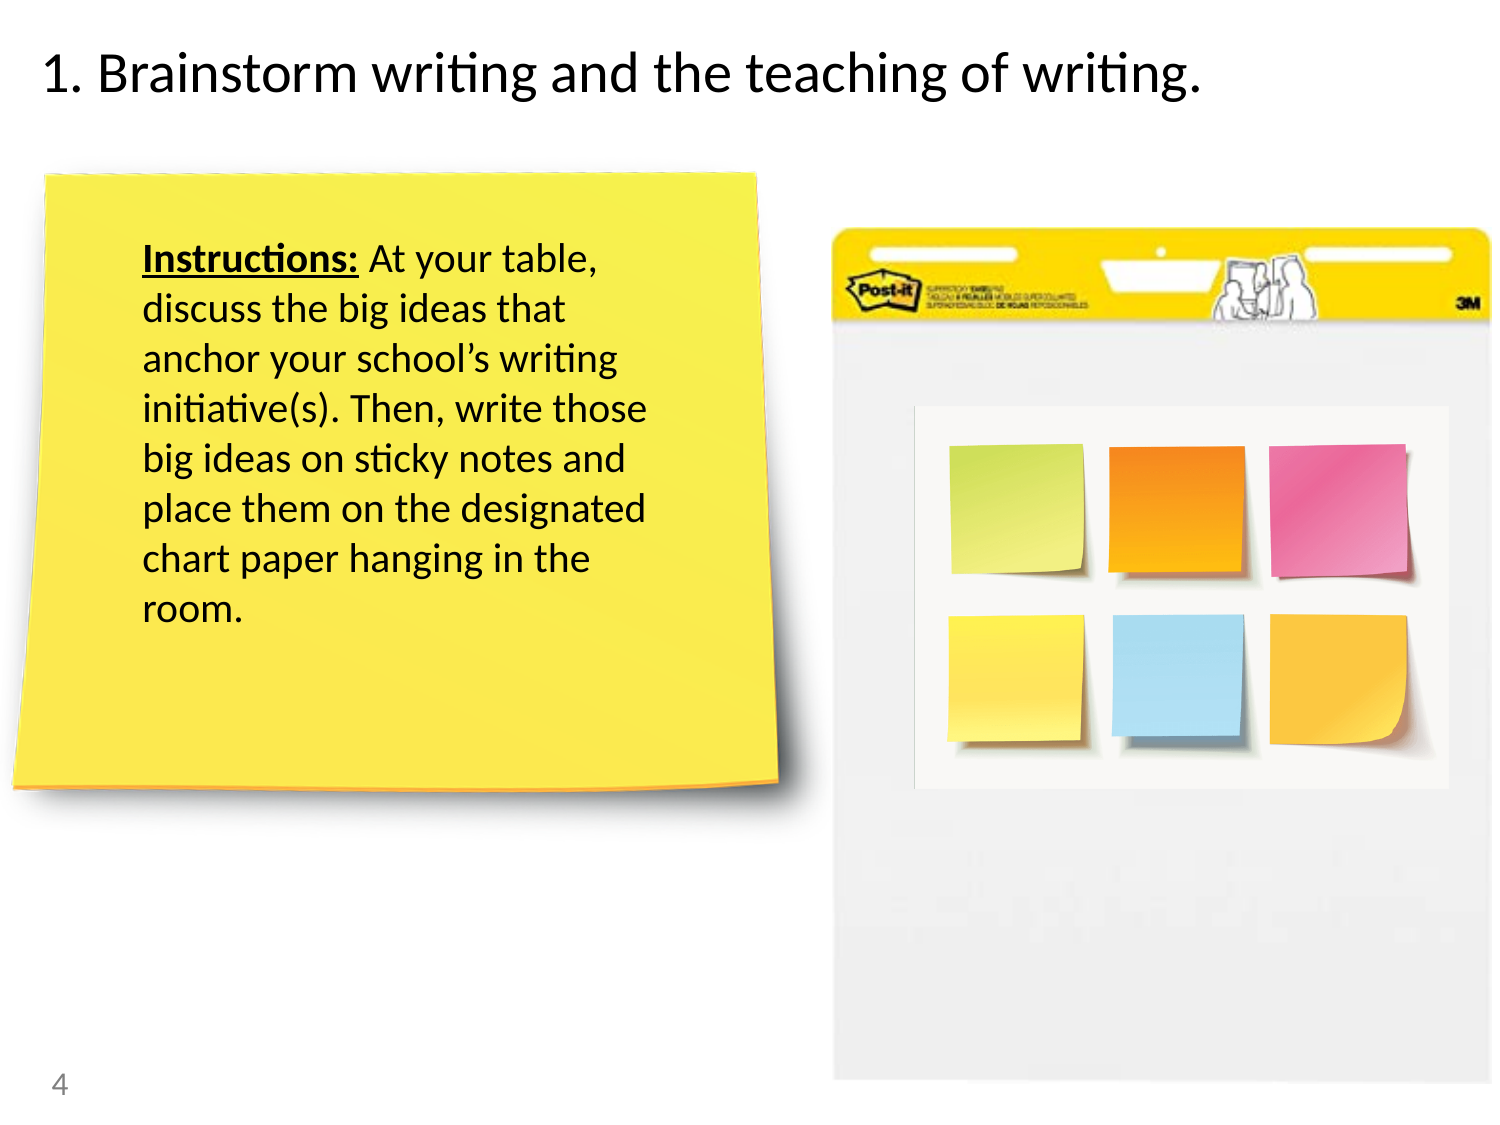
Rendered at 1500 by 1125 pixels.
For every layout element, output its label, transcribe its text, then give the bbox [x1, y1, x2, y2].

title 1. Brainstorm writing and the teaching of writing. [40, 41, 1430, 166]
slide_number 4 [36, 1054, 375, 1115]
picture [0, 128, 1492, 1084]
